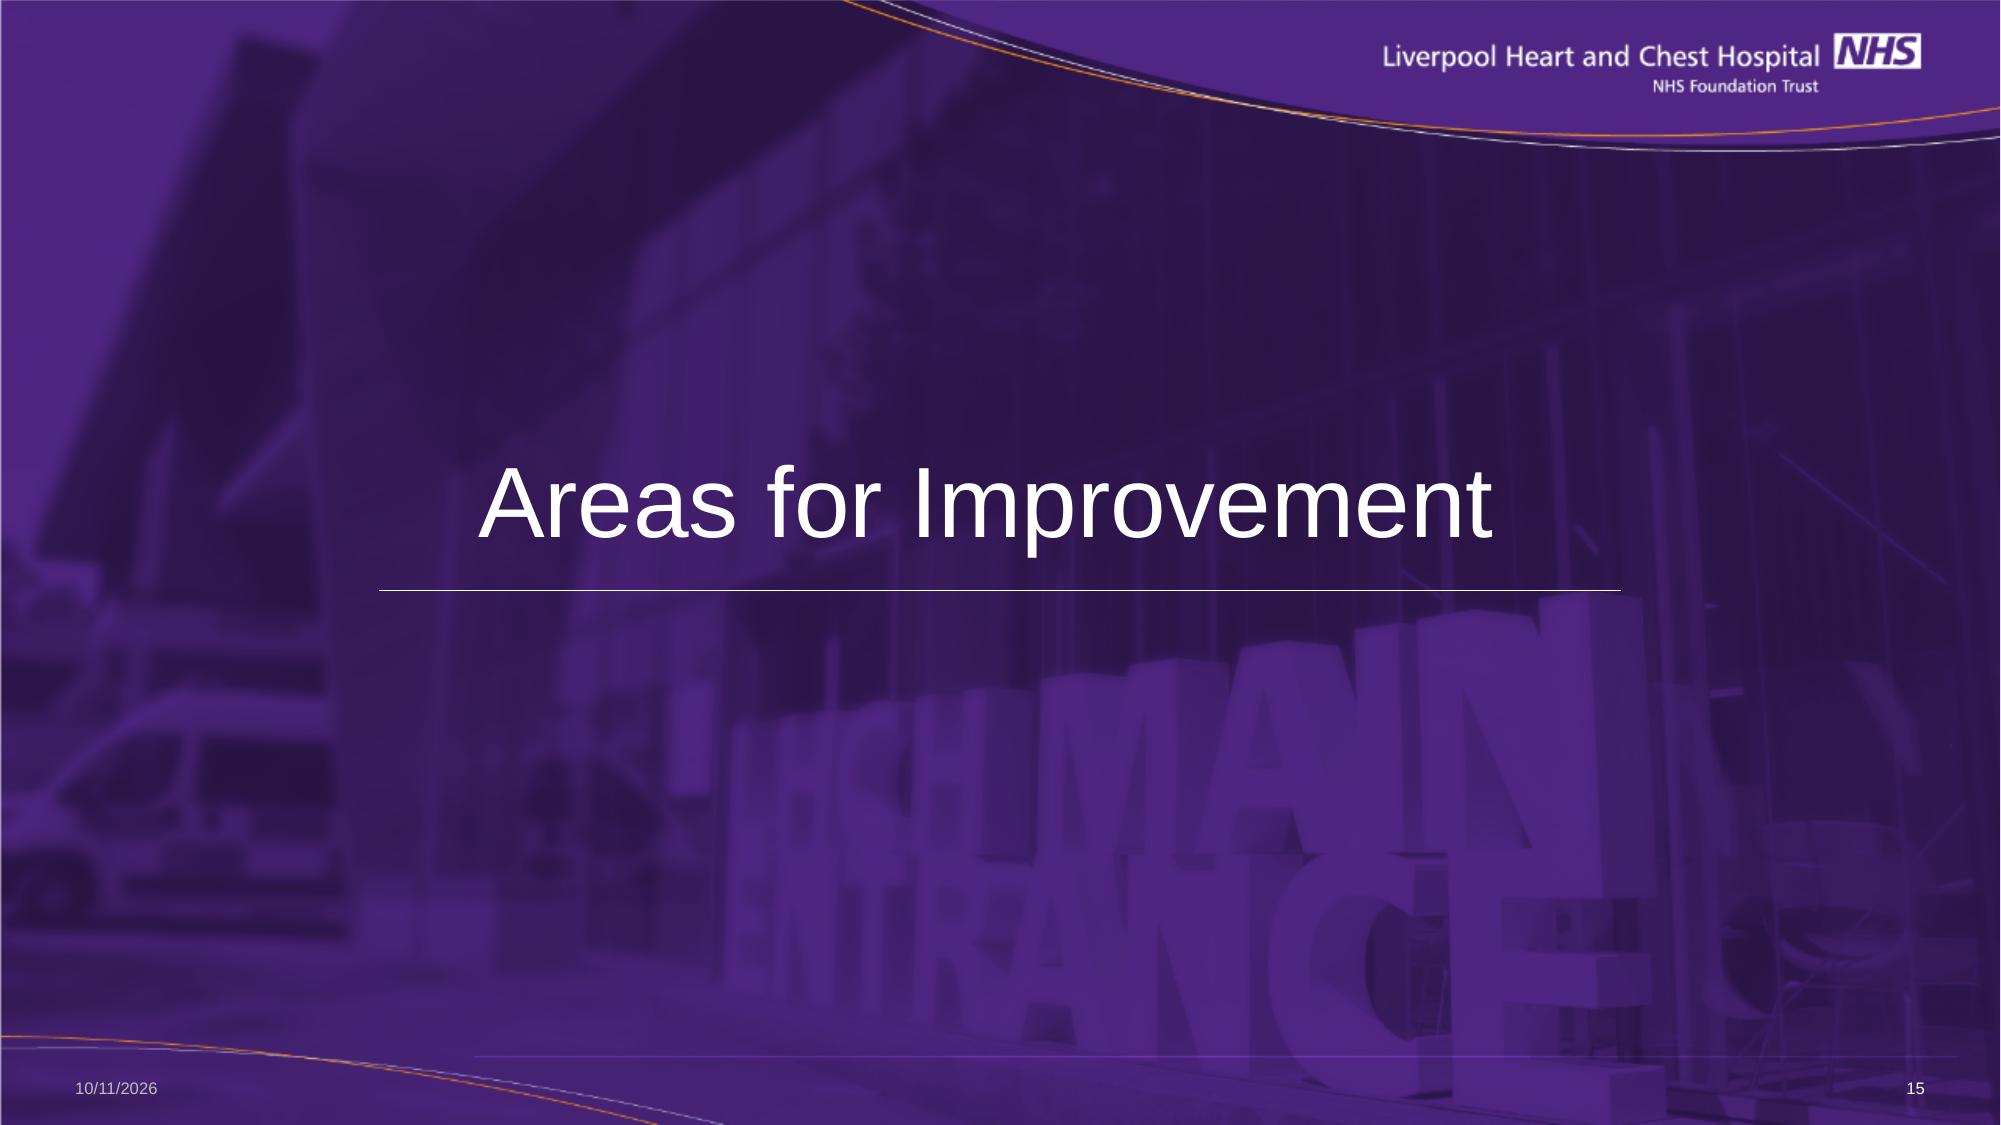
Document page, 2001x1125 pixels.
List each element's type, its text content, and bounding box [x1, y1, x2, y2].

slide_number 15 [1489, 1058, 1940, 1118]
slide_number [60, 1058, 511, 1118]
title Areas for Improvement [139, 518, 1861, 657]
picture [0, 0, 2001, 1125]
